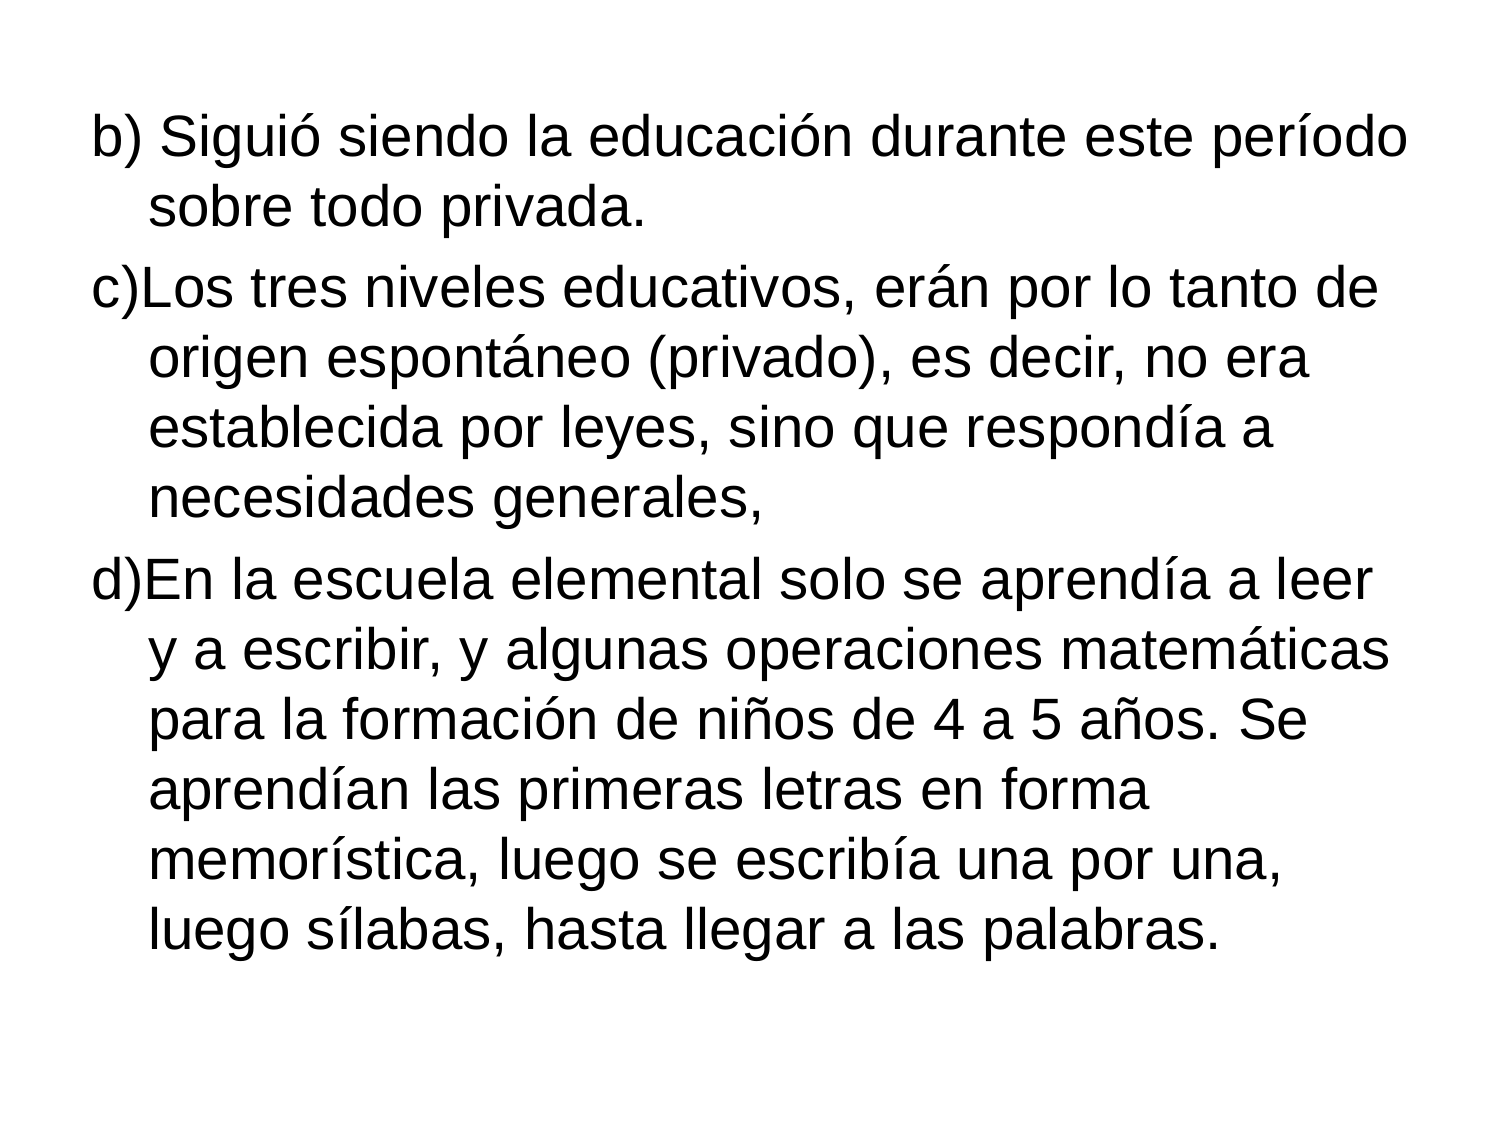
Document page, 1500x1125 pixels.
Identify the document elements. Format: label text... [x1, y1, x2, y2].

list b) Siguió siendo la educación durante este período sobre todo privada. c)Los tres niveles educativos, erán por lo tanto de origen espontáneo (privado), es decir, no era establecida por leyes, sino que respondía a necesidades generales, d)En la escuela elemental solo se aprendía a leer y a escribir, y algunas operaciones matemáticas para la formación de niños de 4 a 5 años. Se aprendían las primeras letras en forma memorística, luego se escribía una por una, luego sílabas, hasta llegar a las palabras. [76, 89, 1428, 1059]
